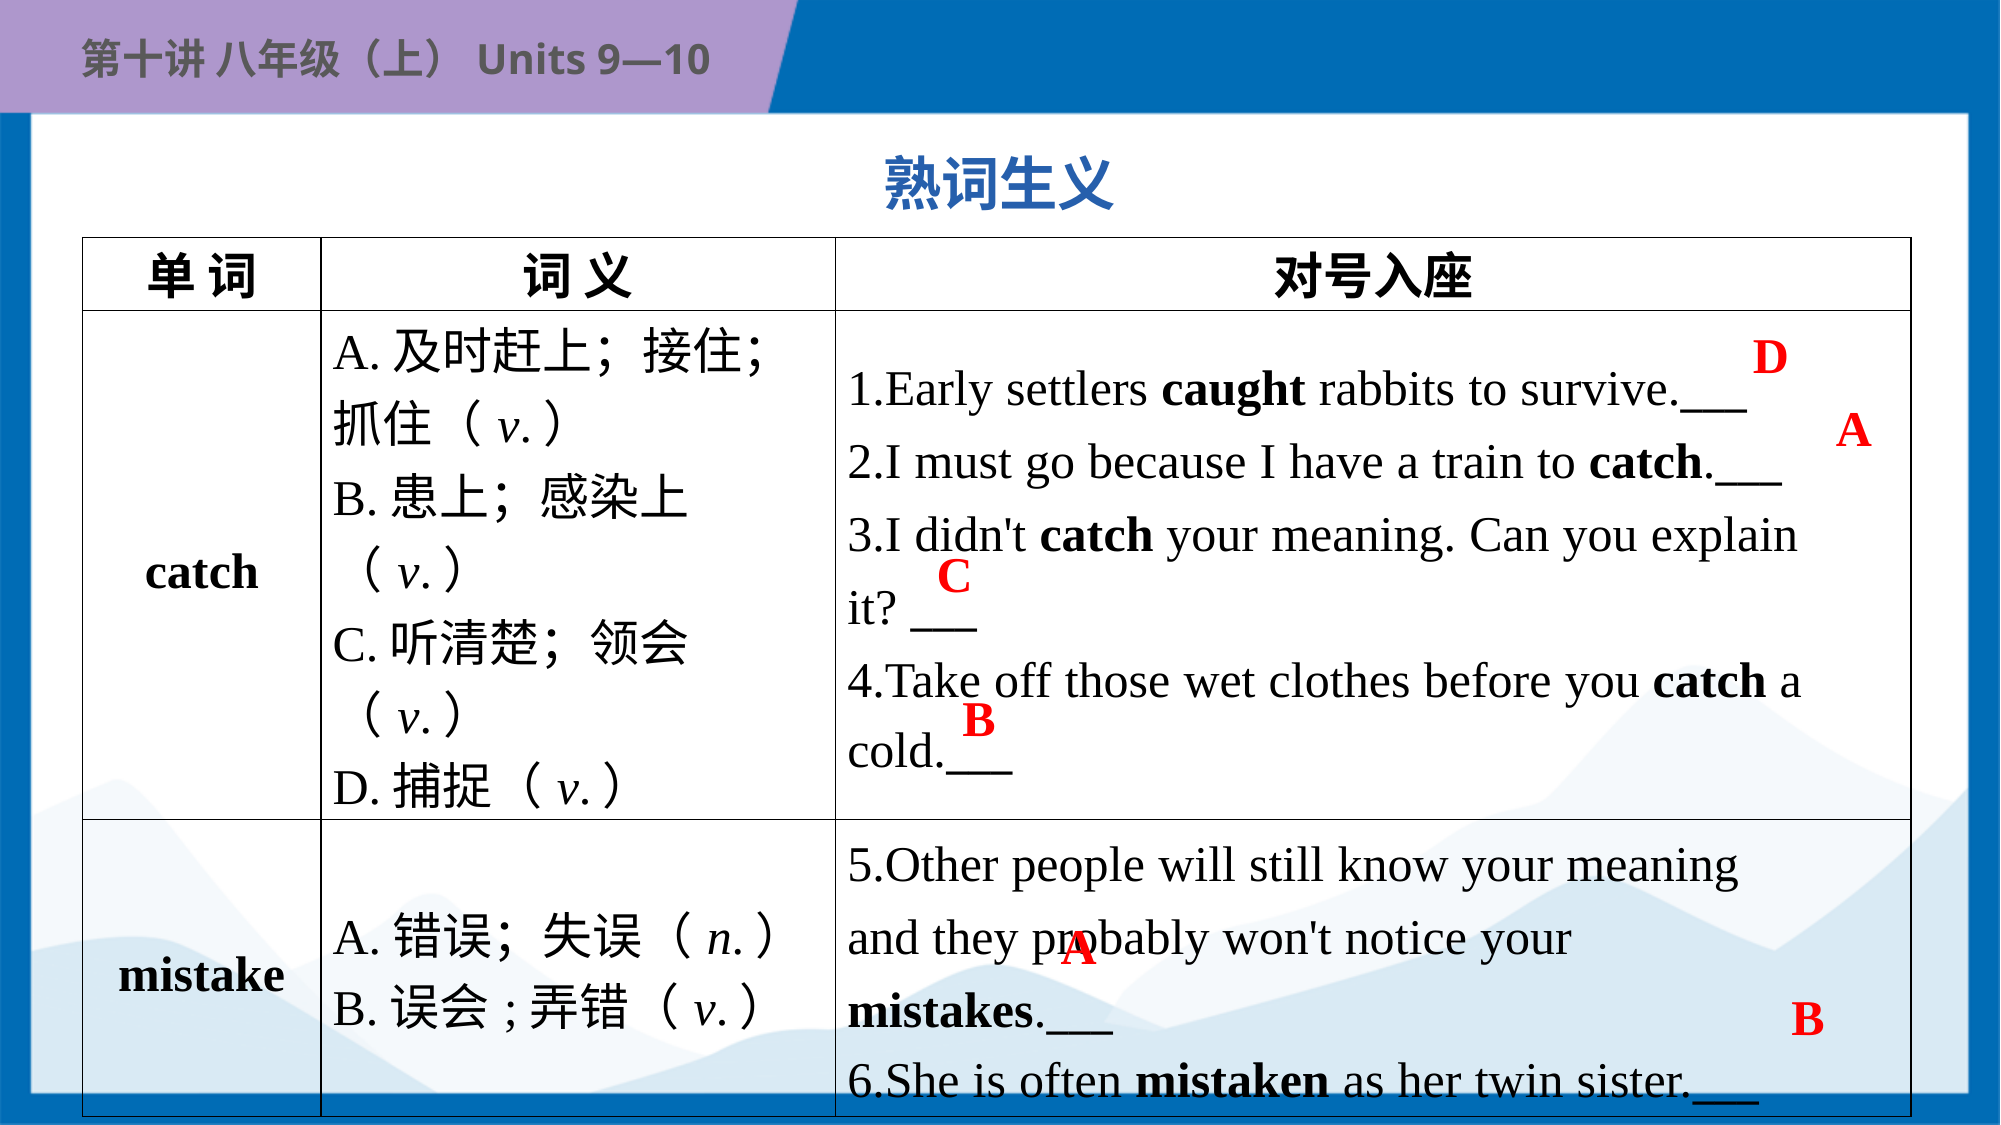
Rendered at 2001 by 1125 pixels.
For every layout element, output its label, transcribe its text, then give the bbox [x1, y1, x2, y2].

table_header 对号入座 [836, 238, 1910, 310]
text_box 熟词生义 [82, 146, 1917, 217]
text_box A [1042, 903, 1115, 970]
table_cell 5.Other people will still know your meaning and they probably won't notice your mistakes.___ 6.She is often mistaken as her twin sister.___ [836, 820, 1910, 1116]
table_cell A.错误；失误（n.） B.误会;弄错（v.） [322, 820, 835, 1116]
text_box D [1734, 313, 1807, 380]
text_box B [1773, 974, 1843, 1041]
picture [0, 0, 2000, 1125]
table_header 单 词 [83, 238, 320, 310]
table_cell A.及时赶上；接住； 抓住（v.） B.患上；感染上（v.） C.听清楚；领会（v.） D.捕捉（v.） [322, 311, 835, 819]
text_box C [918, 531, 991, 598]
table_cell mistake [83, 820, 320, 1116]
table_cell 1.Early settlers caught rabbits to survive.___ 2.I must go because I have a train to catch.___ 3.I didn't catch your meaning. Can you explain it? ___ 4.Take off those wet clothes before you catch a cold.___ [836, 311, 1910, 819]
table_header 词 义 [322, 238, 835, 310]
table_cell catch [83, 311, 320, 819]
text_box B [944, 675, 1014, 742]
text_box A [1817, 385, 1891, 452]
